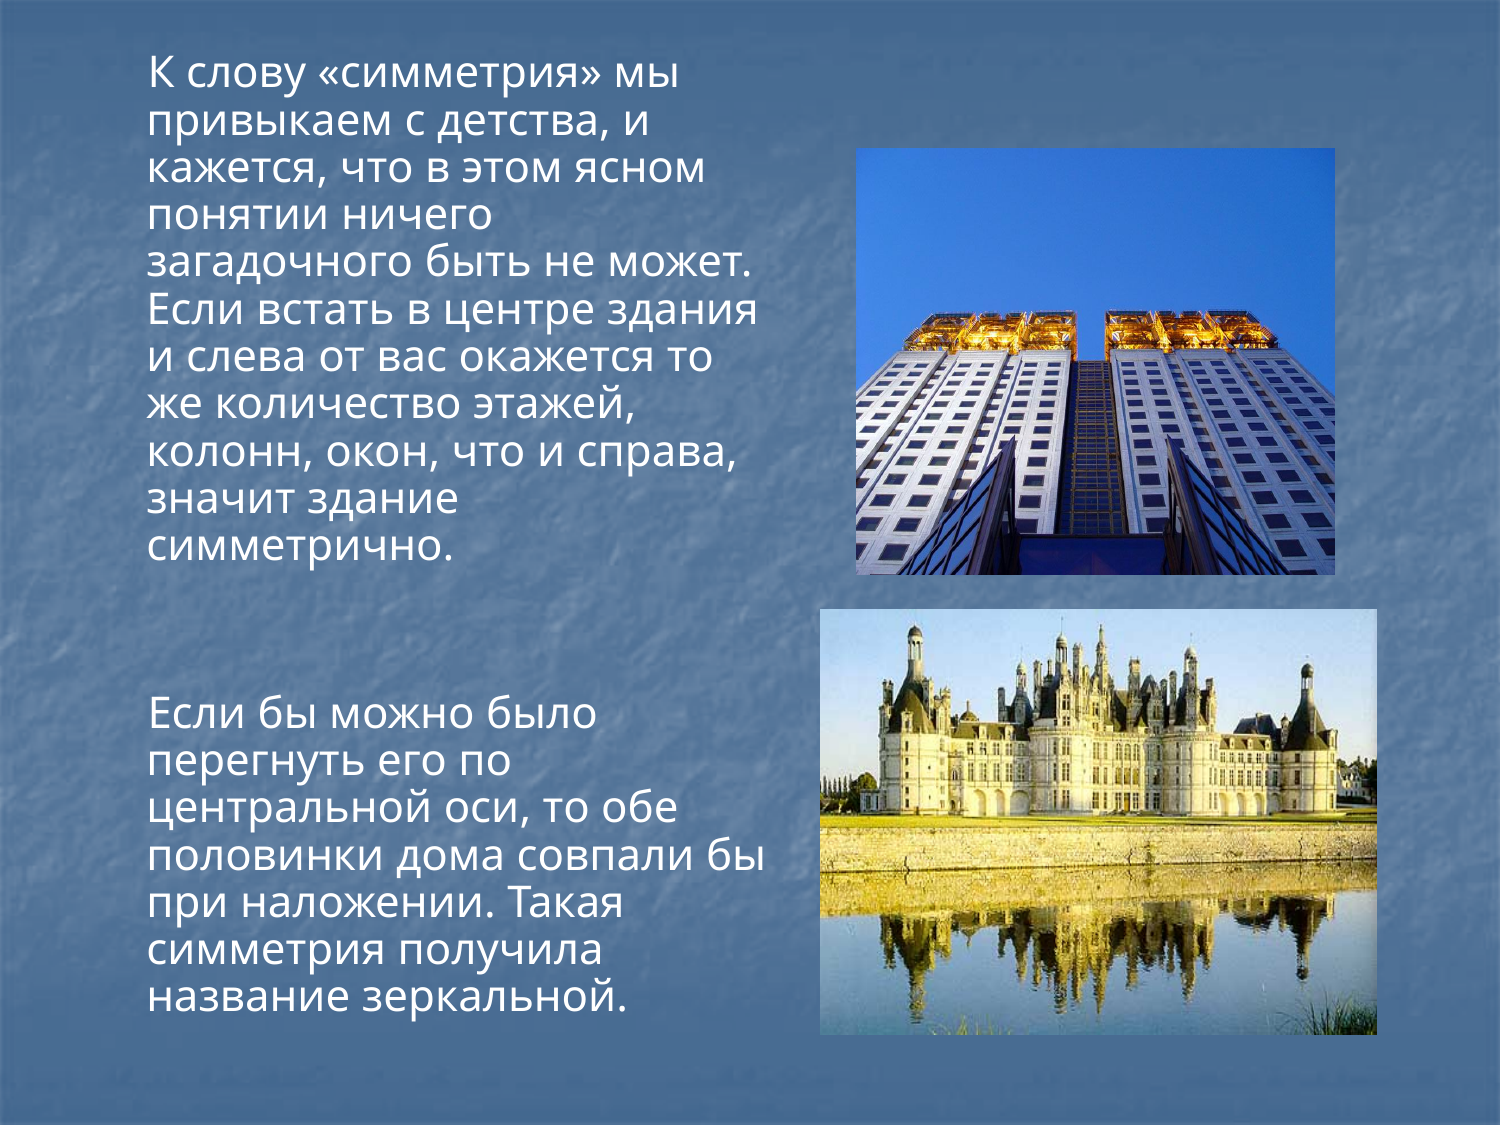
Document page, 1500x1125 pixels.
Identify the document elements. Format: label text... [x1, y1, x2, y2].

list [855, 148, 1335, 575]
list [820, 609, 1377, 1036]
list К слову «симметрия» мы привыкаем с детства, и кажется, что в этом ясном понятии ничего загадочного быть не может. Если встать в центре здания и слева от вас окажется то же количество этажей, колонн, окон, что и справа, значит здание симметрично. Если бы можно было перегнуть его по центральной оси, то обе половинки дома совпали бы при наложении. Такая симметрия получила название зеркальной. [74, 42, 786, 1048]
